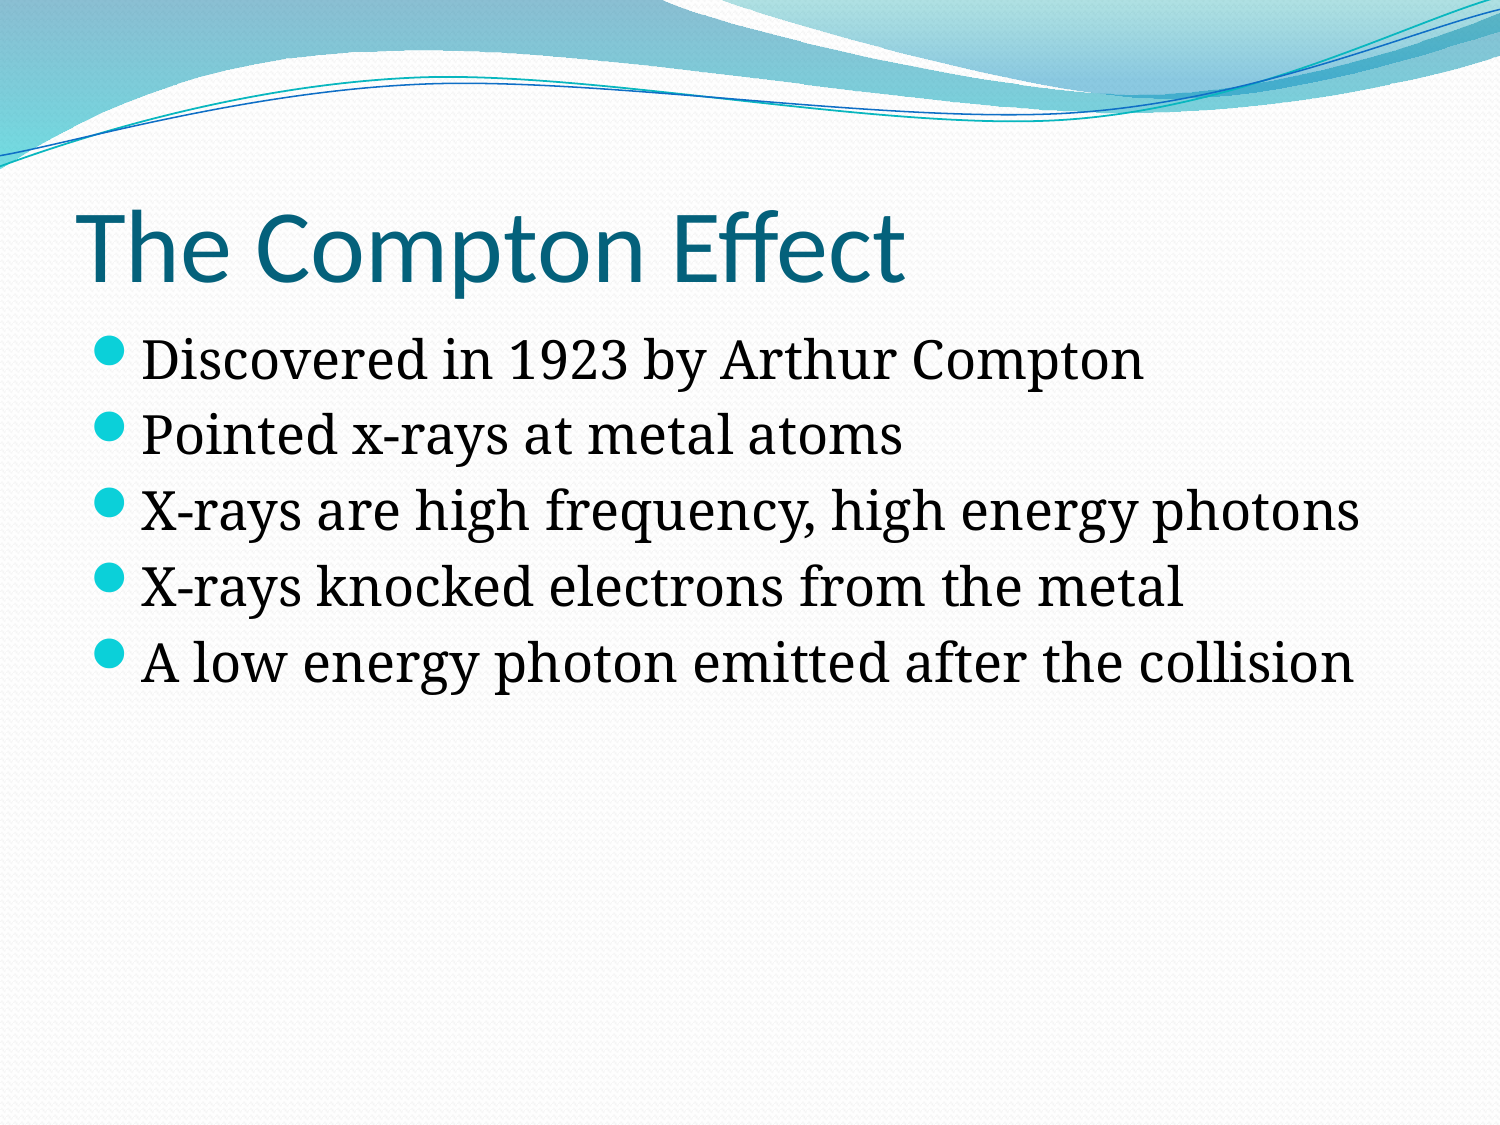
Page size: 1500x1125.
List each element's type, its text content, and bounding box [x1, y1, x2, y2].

list Discovered in 1923 by Arthur Compton Pointed x-rays at metal atoms X-rays are high frequency, high energy photons X-rays knocked electrons from the metal A low energy photon emitted after the collision [74, 317, 1426, 1038]
title The Compton Effect [74, 115, 1426, 304]
